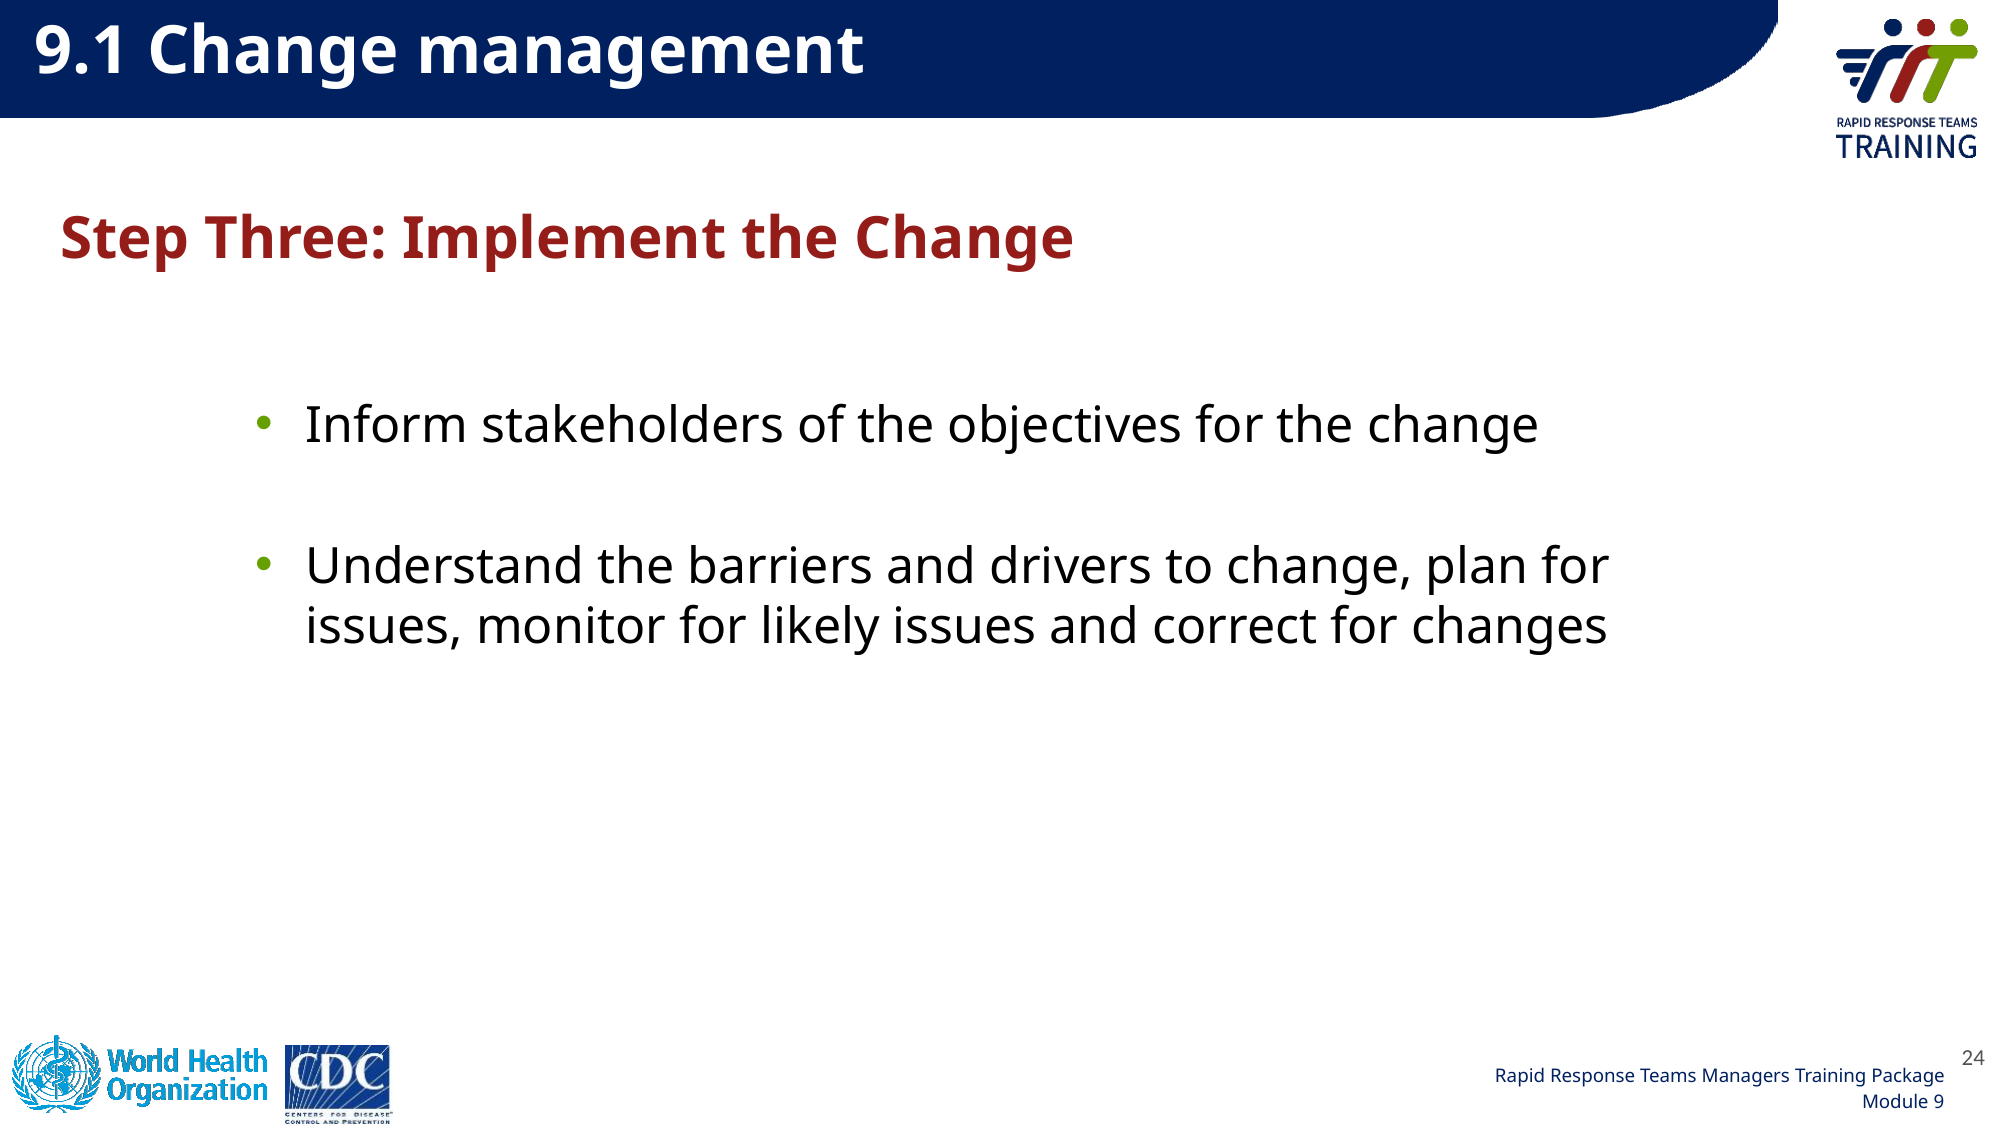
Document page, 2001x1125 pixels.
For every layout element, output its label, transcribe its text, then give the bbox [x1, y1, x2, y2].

picture [34, 1058, 41, 1077]
slide_number 24 [1931, 1035, 2000, 1088]
picture [28, 1054, 36, 1077]
text_box 9.1 Change management [19, 0, 1036, 95]
picture [12, 1035, 53, 1067]
picture [38, 1092, 54, 1100]
picture [0, 0, 1778, 118]
title Step Three: Implement the Change [52, 185, 1316, 293]
picture [46, 1056, 54, 1061]
picture [285, 1045, 393, 1124]
picture [43, 1088, 54, 1094]
picture [1835, 19, 1978, 167]
picture [38, 1044, 53, 1052]
picture [50, 1109, 62, 1113]
picture [12, 1084, 46, 1113]
picture [36, 1035, 267, 1113]
list Inform stakeholders of the objectives for the change Understand the barriers and drivers to change, plan for issues, monitor for likely issues and correct for changes [247, 384, 1727, 688]
